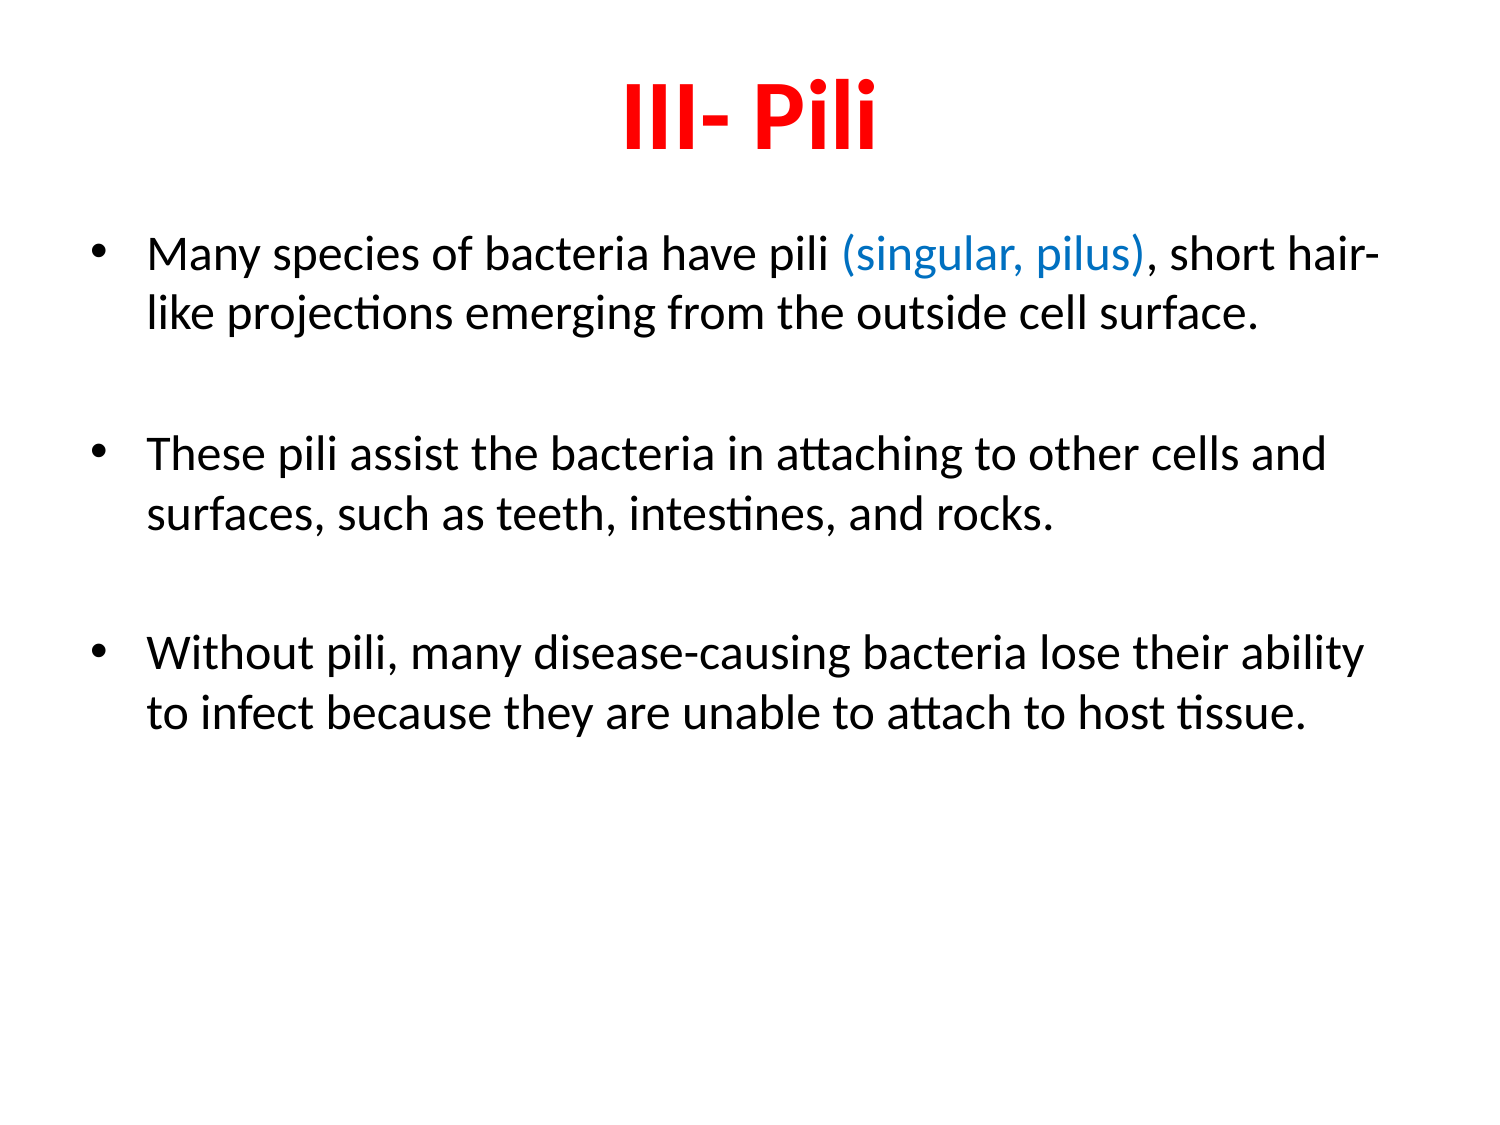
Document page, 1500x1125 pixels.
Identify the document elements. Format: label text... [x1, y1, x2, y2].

title III- Pili [75, 45, 1425, 175]
list Many species of bacteria have pili (singular, pilus), short hair-like projections emerging from the outside cell surface. These pili assist the bacteria in attaching to other cells and surfaces, such as teeth, intestines, and rocks. Without pili, many disease-causing bacteria lose their ability to infect because they are unable to attach to host tissue. [75, 212, 1425, 1005]
